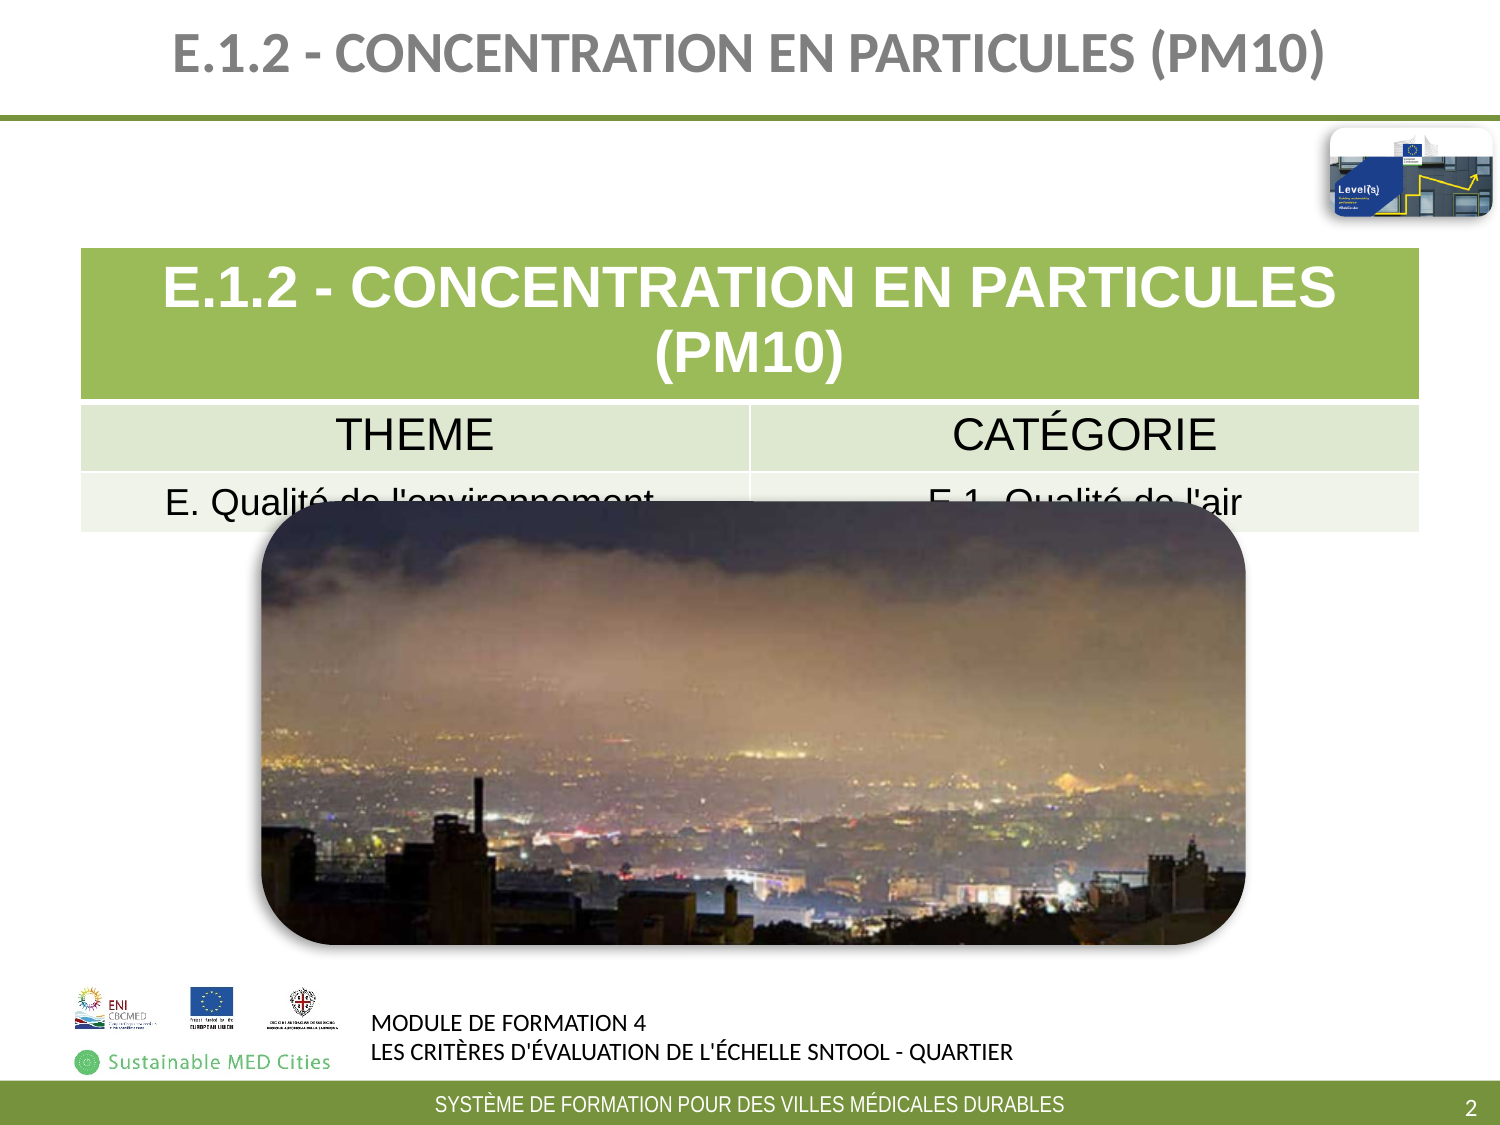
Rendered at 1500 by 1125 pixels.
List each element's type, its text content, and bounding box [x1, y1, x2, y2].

slide_number ‹#› [1142, 1076, 1493, 1125]
table_cell CATÉGORIE [751, 405, 1419, 471]
picture [1329, 127, 1493, 217]
picture [261, 500, 1246, 946]
table_cell THEME [81, 405, 749, 471]
table_header E.1.2 - CONCENTRATION EN PARTICULES (PM10) [81, 248, 1419, 399]
picture [62, 978, 356, 1080]
title E.1.2 - CONCENTRATION EN PARTICULES (PM10) [0, 0, 1500, 117]
table_cell E.1. Qualité de l'air [751, 473, 1419, 532]
table_cell E. Qualité de l'environnement [81, 473, 749, 532]
